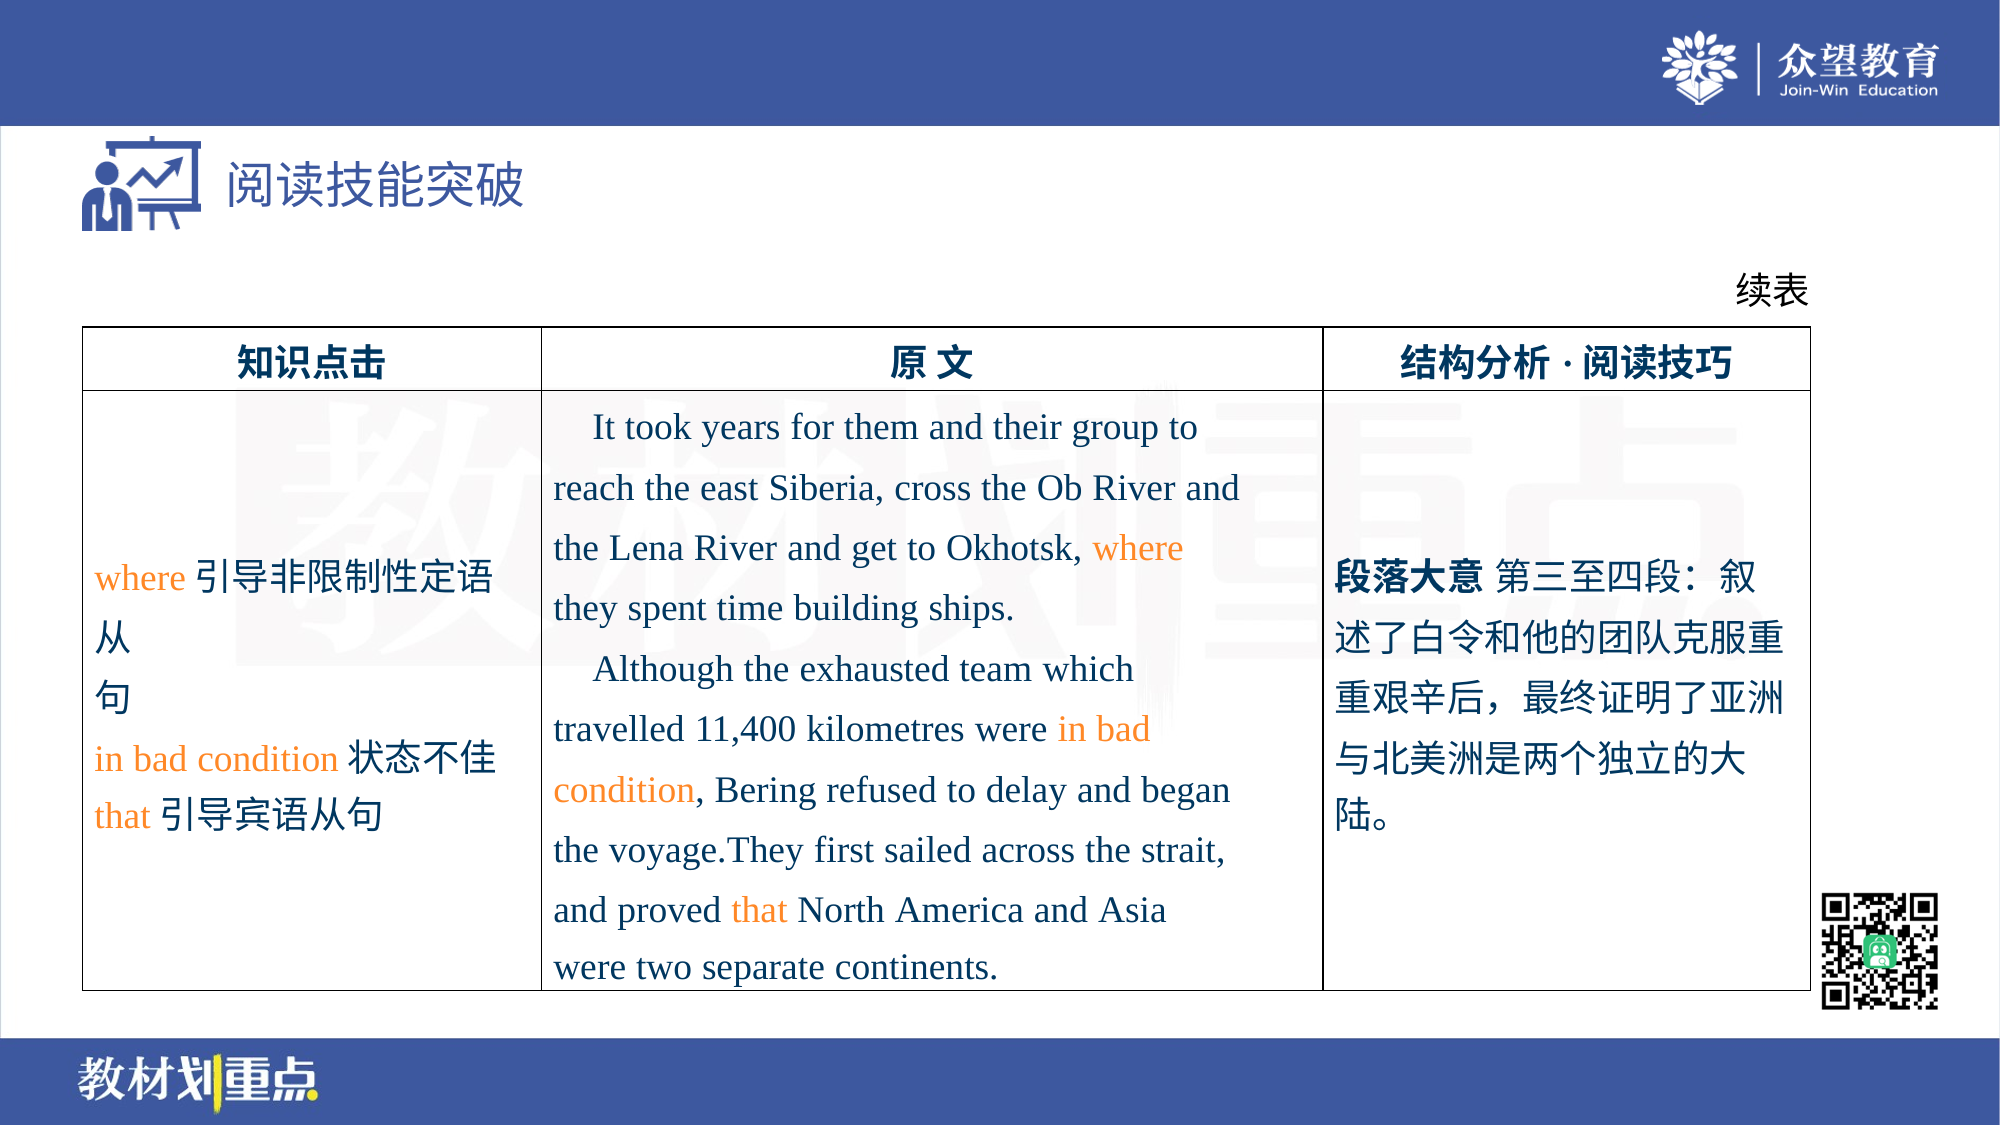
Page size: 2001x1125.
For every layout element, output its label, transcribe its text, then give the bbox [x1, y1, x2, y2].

table_cell where引导非限制性定语从 句 in bad condition状态不佳 that引导宾语从句 [83, 391, 541, 990]
table_header 知识点击 [83, 328, 541, 390]
text_box 续表 [1734, 247, 1811, 312]
picture [0, 0, 2000, 1125]
table_header 结构分析·阅读技巧 [1324, 328, 1810, 390]
table_cell 段落大意 第三至四段：叙 述了白令和他的团队克服重 重艰辛后，最终证明了亚洲 与北美洲是两个独立的大 陆。 [1324, 391, 1810, 990]
table_cell It took years for them and their group to reach the east Siberia, cross the Ob River and the Lena River and get to Okhotsk, where they spent time building ships. Although the exhausted team which travelled 11,400 kilometres were in bad condition, Bering refused to delay and began the voyage.They first sailed across the strait, and proved that North America and Asia were two separate continents. [542, 391, 1322, 990]
table_header 原 文 [542, 328, 1322, 390]
